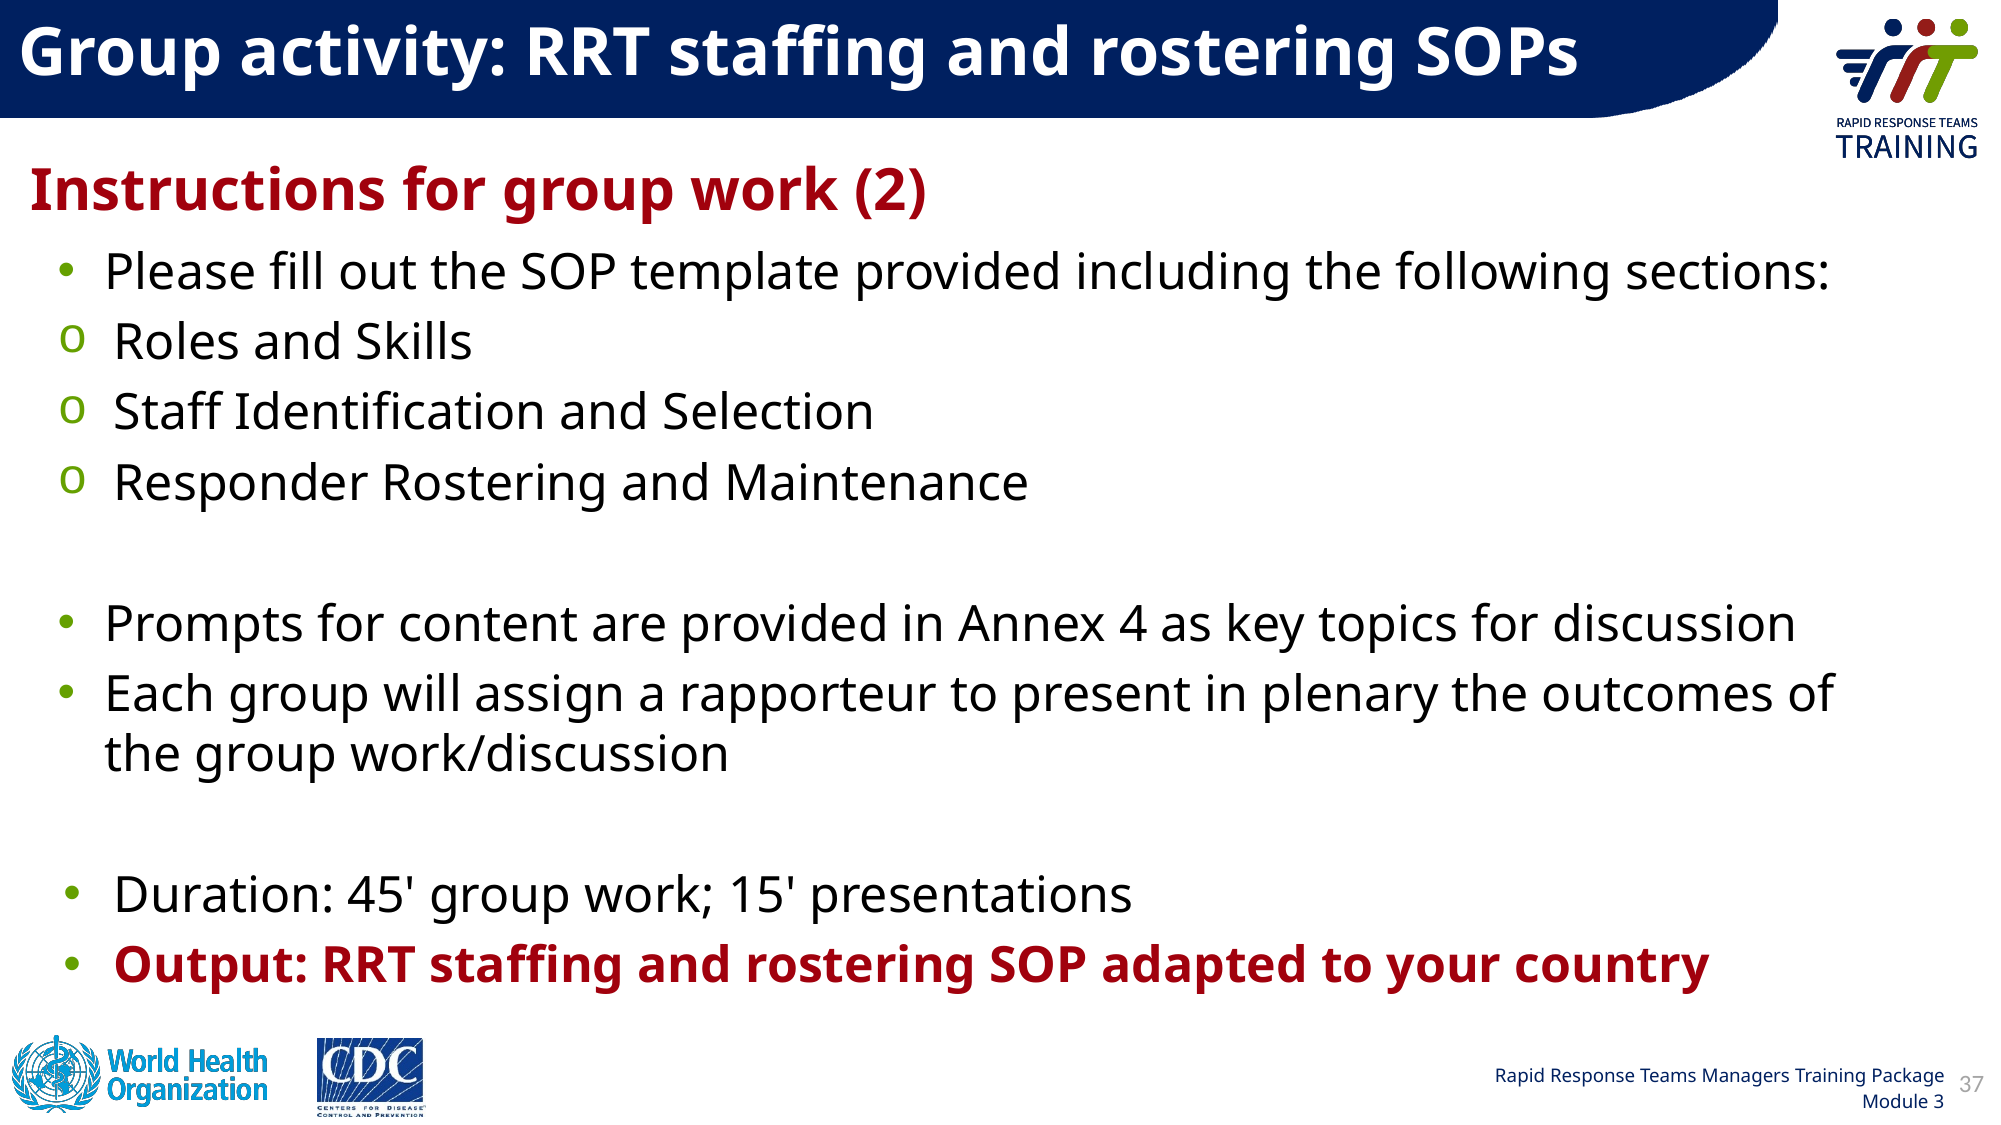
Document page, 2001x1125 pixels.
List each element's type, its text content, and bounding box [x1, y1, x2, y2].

picture [317, 1071, 426, 1117]
picture [0, 0, 1778, 118]
picture [50, 1108, 62, 1113]
picture [34, 1058, 42, 1078]
text_box Please fill out the SOP template provided including the following sections: Roles and Skills Staff Identification and Selection Responder Rostering and Maintenance Prompts for content are provided in Annex 4 as key topics for discussion Each group will assign a rapporteur to present in plenary the outcomes of the group work/discussion Duration: 45' group work; 15' presentations Output: RRT staffing and rostering SOP adapted to your country [42, 231, 1888, 1071]
text_box 3.3 Group activity: RRT staffing and rostering SOPs [0, 0, 1597, 96]
picture [71, 1071, 90, 1091]
picture [30, 1083, 37, 1091]
picture [36, 1088, 78, 1105]
text_box Instructions for group work (2) [23, 138, 1781, 245]
picture [1835, 19, 1978, 167]
picture [12, 1083, 48, 1113]
picture [22, 1062, 26, 1077]
slide_number 37 [1943, 1059, 2000, 1113]
picture [12, 1035, 42, 1068]
picture [24, 1054, 36, 1087]
picture [64, 1071, 267, 1113]
